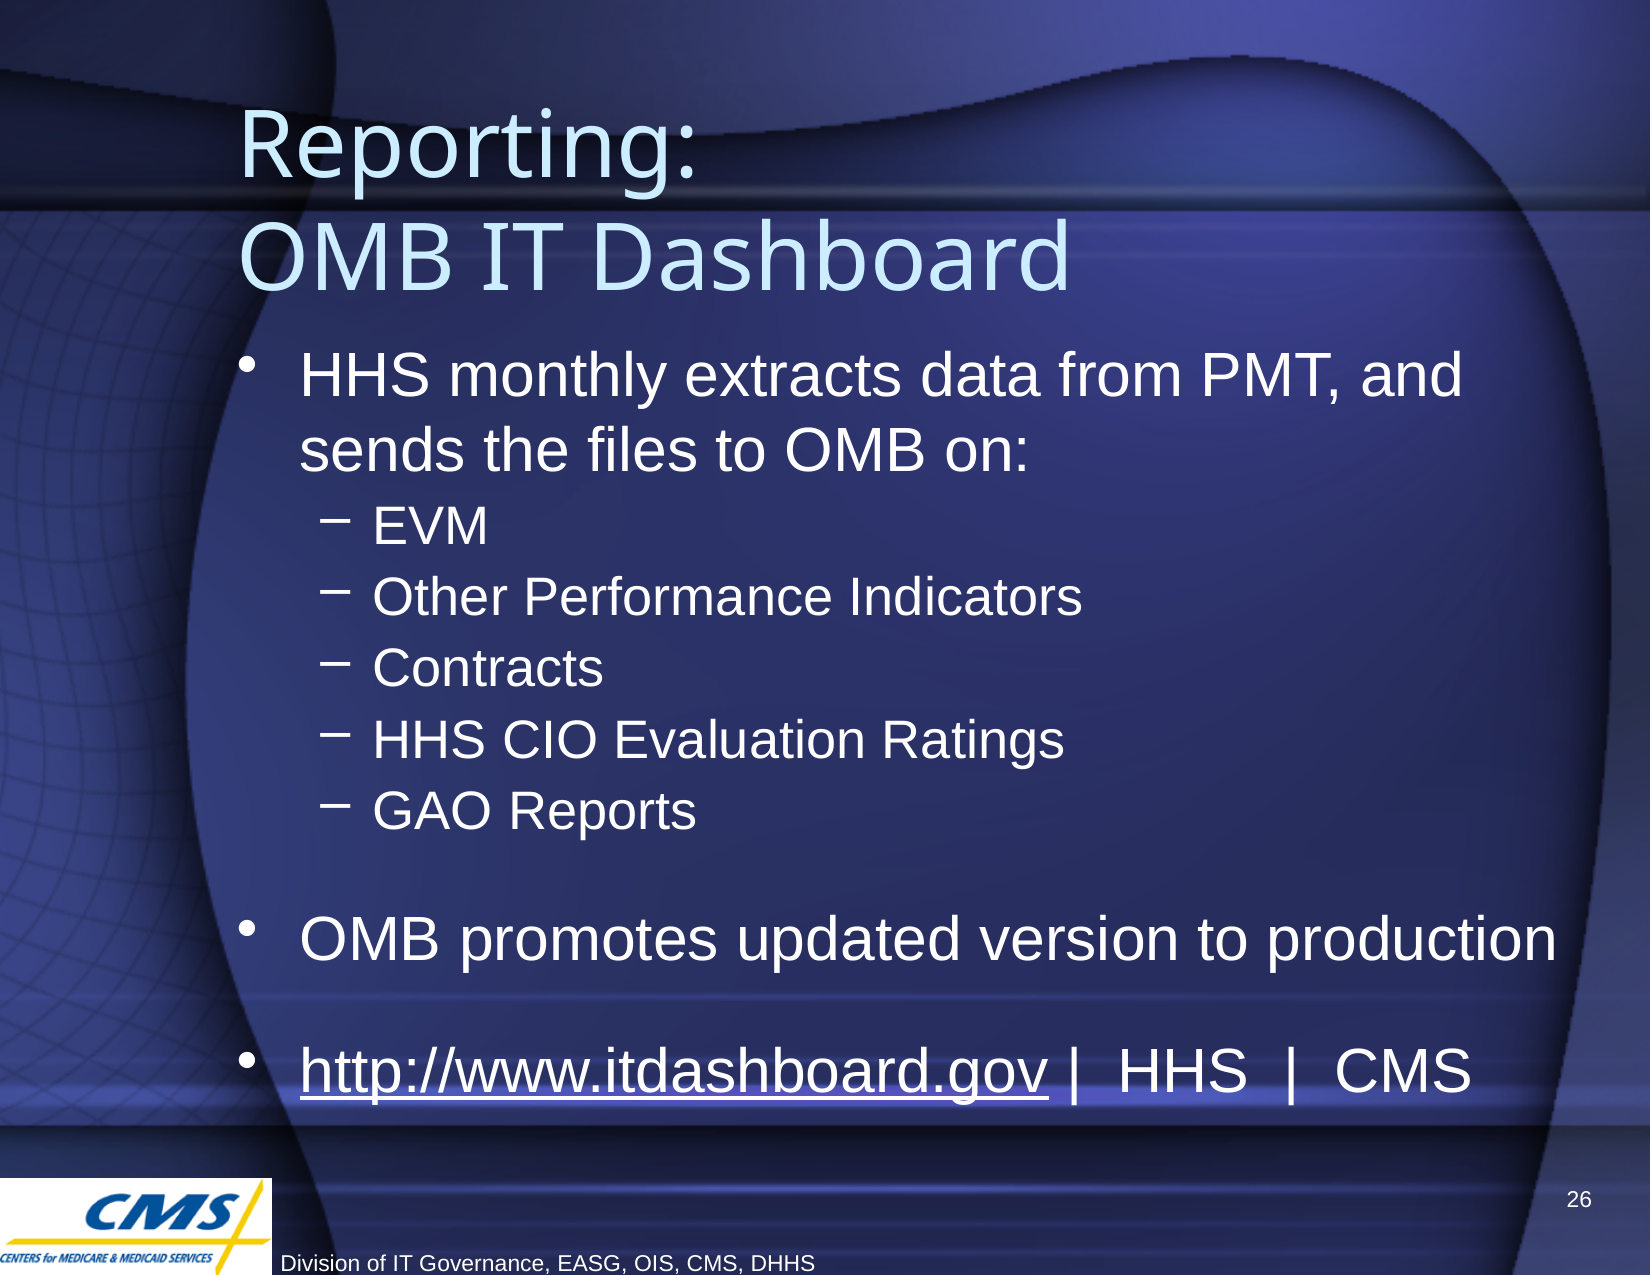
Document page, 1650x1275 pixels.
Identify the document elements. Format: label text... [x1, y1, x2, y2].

picture [0, 0, 1650, 1275]
list HHS monthly extracts data from PMT, and sends the files to OMB on: EVM Other Performance Indicators Contracts HHS CIO Evaluation Ratings GAO Reports OMB promotes updated version to production http://www.itdashboard.gov | HHS | CMS [220, 325, 1609, 1162]
slide_number 26 [1264, 1175, 1610, 1247]
title Reporting: OMB IT Dashboard [220, 111, 1609, 282]
